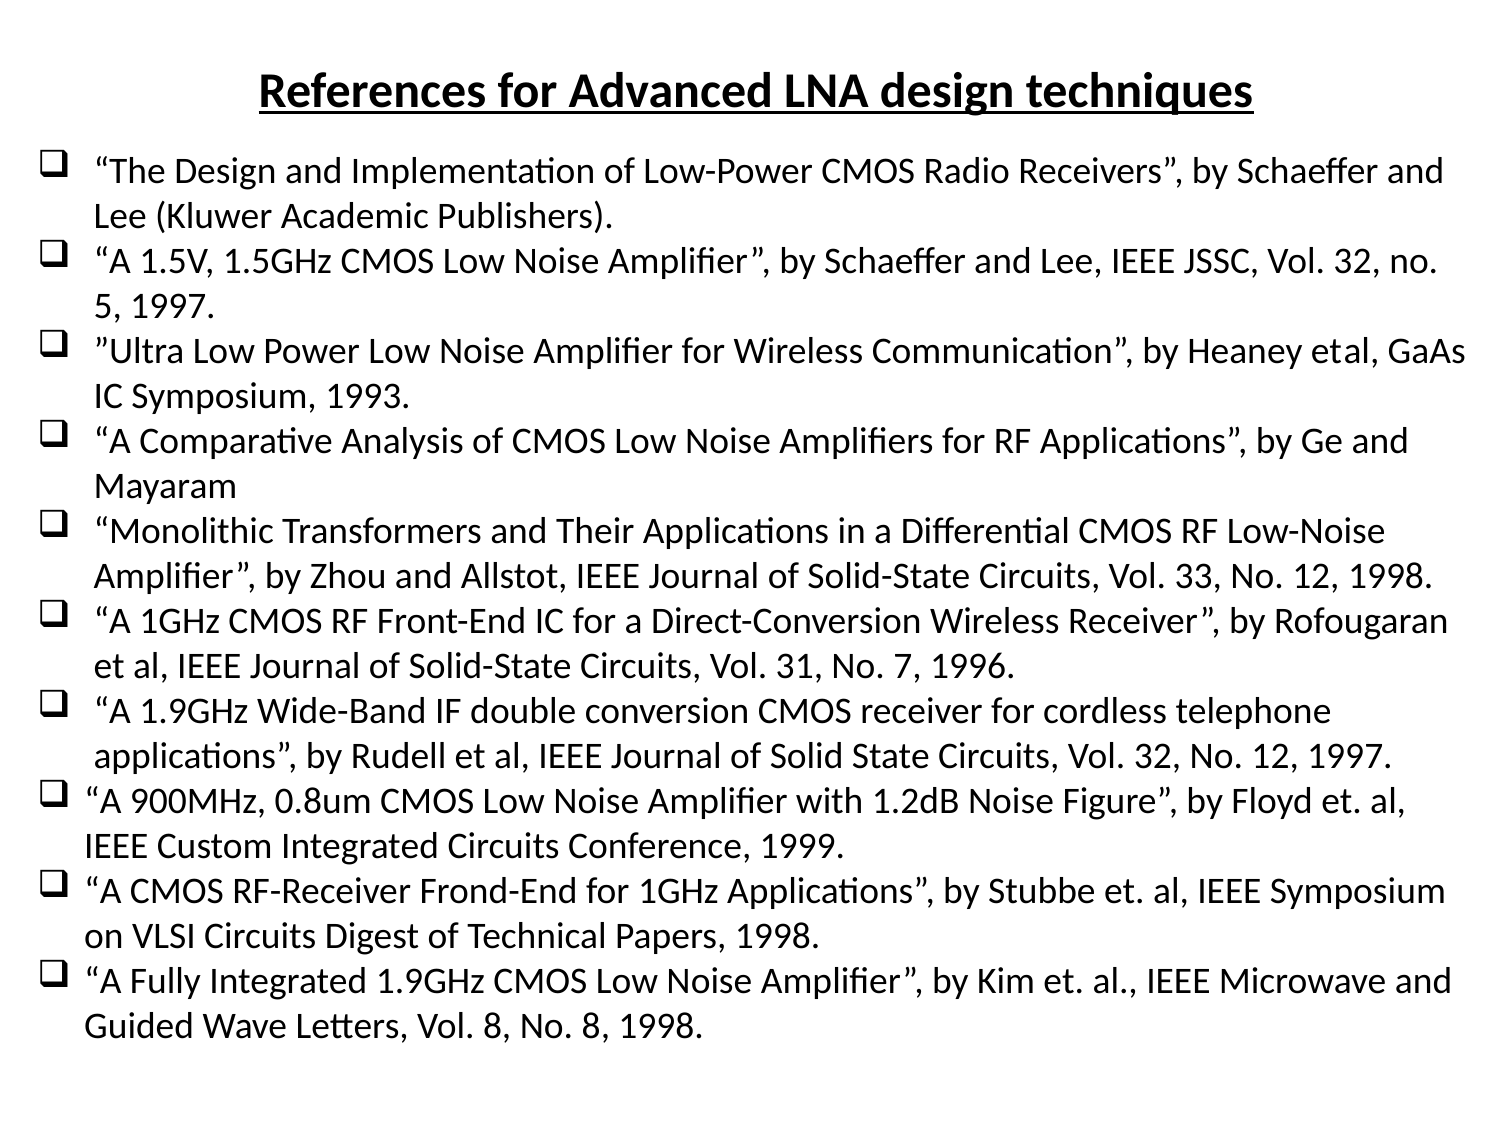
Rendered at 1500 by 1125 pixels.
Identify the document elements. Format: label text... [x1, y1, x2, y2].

text_box References for Advanced LNA design techniques [62, 49, 1450, 125]
text_box “The Design and Implementation of Low-Power CMOS Radio Receivers”, by Schaeffer and Lee (Kluwer Academic Publishers). “A 1.5V, 1.5GHz CMOS Low Noise Amplifier”, by Schaeffer and Lee, IEEE JSSC, Vol. 32, no. 5, 1997. ”Ultra Low Power Low Noise Amplifier for Wireless Communication”, by Heaney etal, GaAs IC Symposium, 1993. “A Comparative Analysis of CMOS Low Noise Amplifiers for RF Applications”, by Ge and Mayaram “Monolithic Transformers and Their Applications in a Differential CMOS RF Low-Noise Amplifier”, by Zhou and Allstot, IEEE Journal of Solid-State Circuits, Vol. 33, No. 12, 1998. “A 1GHz CMOS RF Front-End IC for a Direct-Conversion Wireless Receiver”, by Rofougaran et al, IEEE Journal of Solid-State Circuits, Vol. 31, No. 7, 1996. “A 1.9GHz Wide-Band IF double conversion CMOS receiver for cordless telephone applications”, by Rudell et al, IEEE Journal of Solid State Circuits, Vol. 32, No. 12, 1997. “A 900MHz, 0.8um CMOS Low Noise Amplifier with 1.2dB Noise Figure”, by Floyd et. al, IEEE Custom Integrated Circuits Conference, 1999. “A CMOS RF-Receiver Frond-End for 1GHz Applications”, by Stubbe et. al, IEEE Symposium on VLSI Circuits Digest of Technical Papers, 1998. “A Fully Integrated 1.9GHz CMOS Low Noise Amplifier”, by Kim et. al., IEEE Microwave and Guided Wave Letters, Vol. 8, No. 8, 1998. [22, 138, 1485, 1054]
